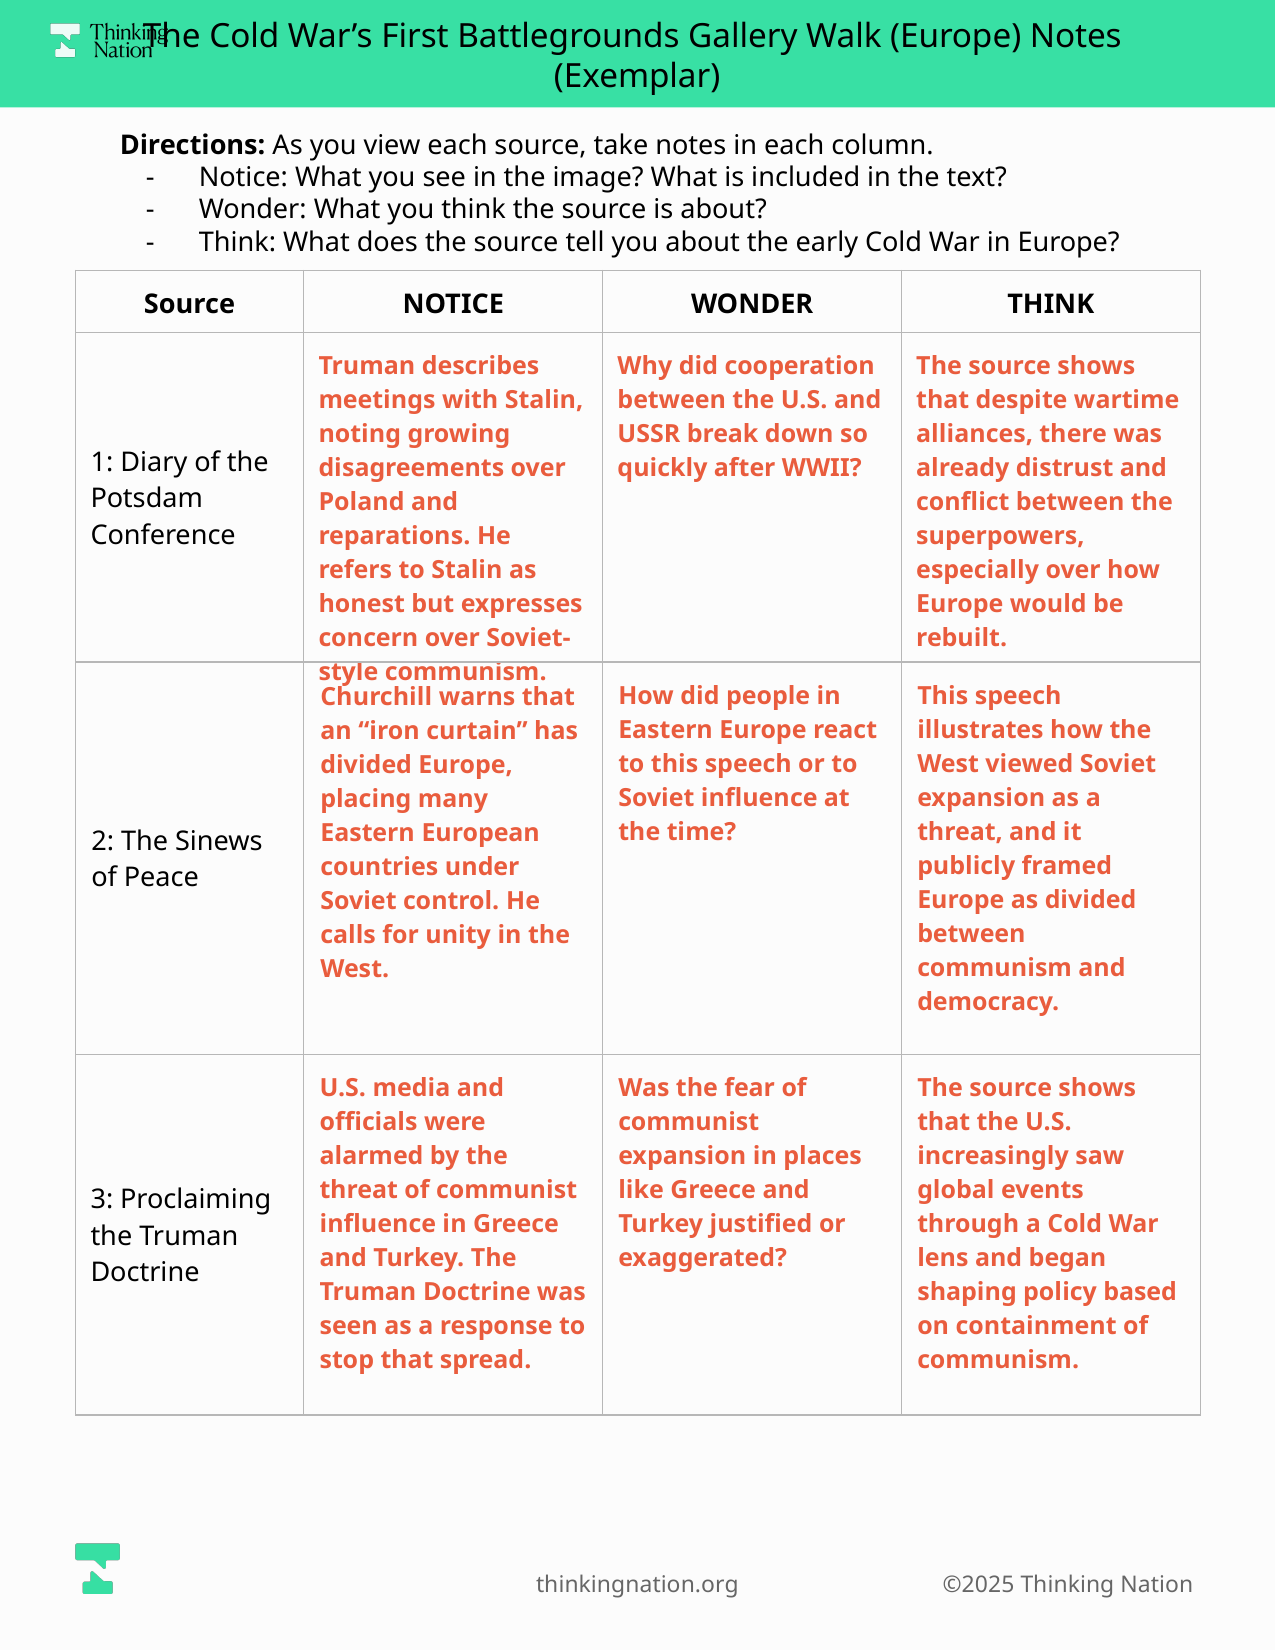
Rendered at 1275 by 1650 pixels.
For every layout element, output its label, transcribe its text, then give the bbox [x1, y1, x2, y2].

picture [62, 1533, 133, 1604]
text_box thinkingnation.org [486, 1553, 789, 1605]
text_box Directions: As you view each source, take notes in each column. Notice: What you see in the image? What is included in the text? Wonder: What you think the source is about? Think: What does the source tell you about the early Cold War in Europe? [104, 111, 1201, 270]
table_cell How did people in Eastern Europe react to this speech or to Soviet influence at the time? [603, 663, 901, 1054]
picture [36, 12, 172, 69]
table_cell Was the fear of communist expansion in places like Greece and Turkey justified or exaggerated? [603, 1055, 901, 1414]
table_header THINK [902, 271, 1200, 332]
table_cell 2: The Sinews of Peace [76, 663, 303, 1054]
table_header NOTICE [304, 271, 602, 332]
table_header Source [76, 271, 303, 332]
text_box The Cold War’s First Battlegrounds Gallery Walk (Europe) Notes (Exemplar) [0, 0, 1275, 108]
table_cell This speech illustrates how the West viewed Soviet expansion as a threat, and it publicly framed Europe as divided between communism and democracy. [902, 663, 1200, 1054]
text_box ©2025 Thinking Nation [907, 1553, 1210, 1605]
table_cell The source shows that despite wartime alliances, there was already distrust and conflict between the superpowers, especially over how Europe would be rebuilt. [902, 333, 1200, 661]
table_header WONDER [603, 271, 901, 332]
table_cell Why did cooperation between the U.S. and USSR break down so quickly after WWII? [603, 333, 901, 661]
table_cell The source shows that the U.S. increasingly saw global events through a Cold War lens and began shaping policy based on containment of communism. [902, 1055, 1200, 1414]
table_cell Truman describes meetings with Stalin, noting growing disagreements over Poland and reparations. He refers to Stalin as honest but expresses concern over Soviet-style communism. [304, 333, 602, 661]
table_cell Churchill warns that an “iron curtain” has divided Europe, placing many Eastern European countries under Soviet control. He calls for unity in the West. [304, 663, 602, 1054]
table_cell 1: Diary of the Potsdam Conference [76, 333, 303, 661]
table_cell U.S. media and officials were alarmed by the threat of communist influence in Greece and Turkey. The Truman Doctrine was seen as a response to stop that spread. [304, 1055, 602, 1414]
table_cell 3: Proclaiming the Truman Doctrine [76, 1055, 303, 1414]
